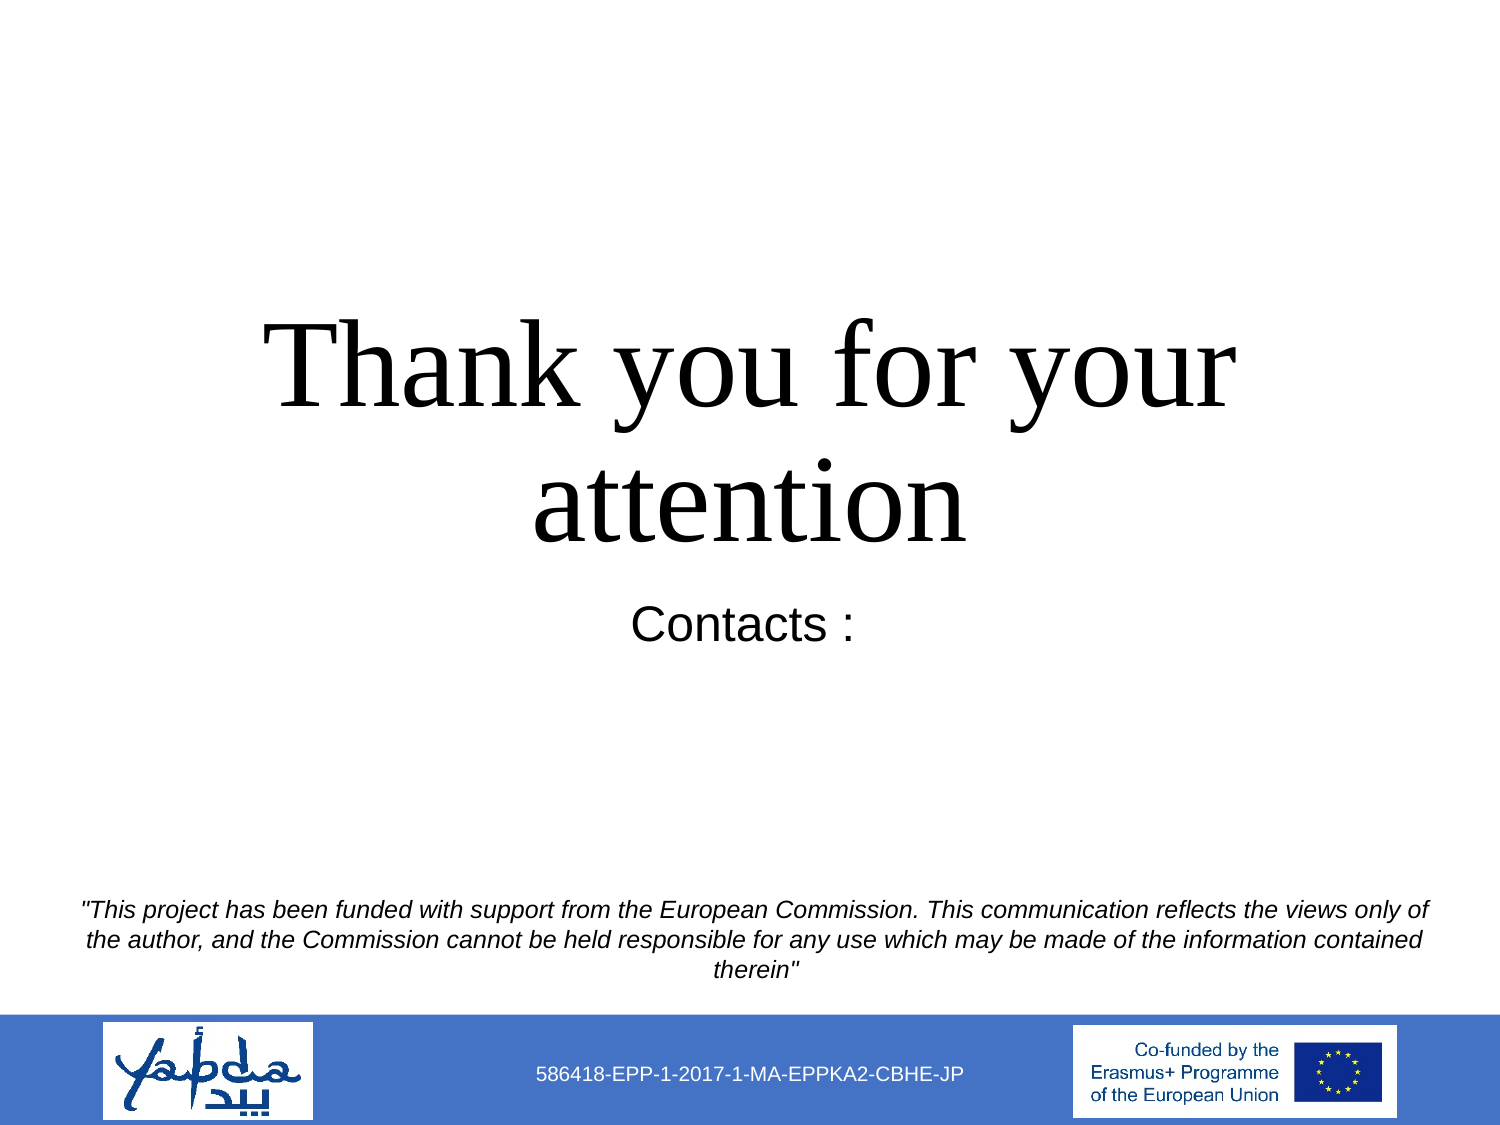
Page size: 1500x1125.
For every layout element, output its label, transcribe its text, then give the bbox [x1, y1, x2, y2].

footer 586418-EPP-1-2017-1-MA-EPPKA2-CBHE-JP [496, 1042, 1004, 1103]
text_box "This project has been funded with support from the European Commission. This communication reflects the views only of the author, and the Commission cannot be held responsible for any use which may be made of the information contained therein" [55, 886, 1457, 991]
subtitle Contacts : [187, 590, 1313, 863]
picture [1073, 1025, 1397, 1118]
title Thank you for your attention [112, 184, 1388, 576]
picture [103, 1022, 313, 1120]
